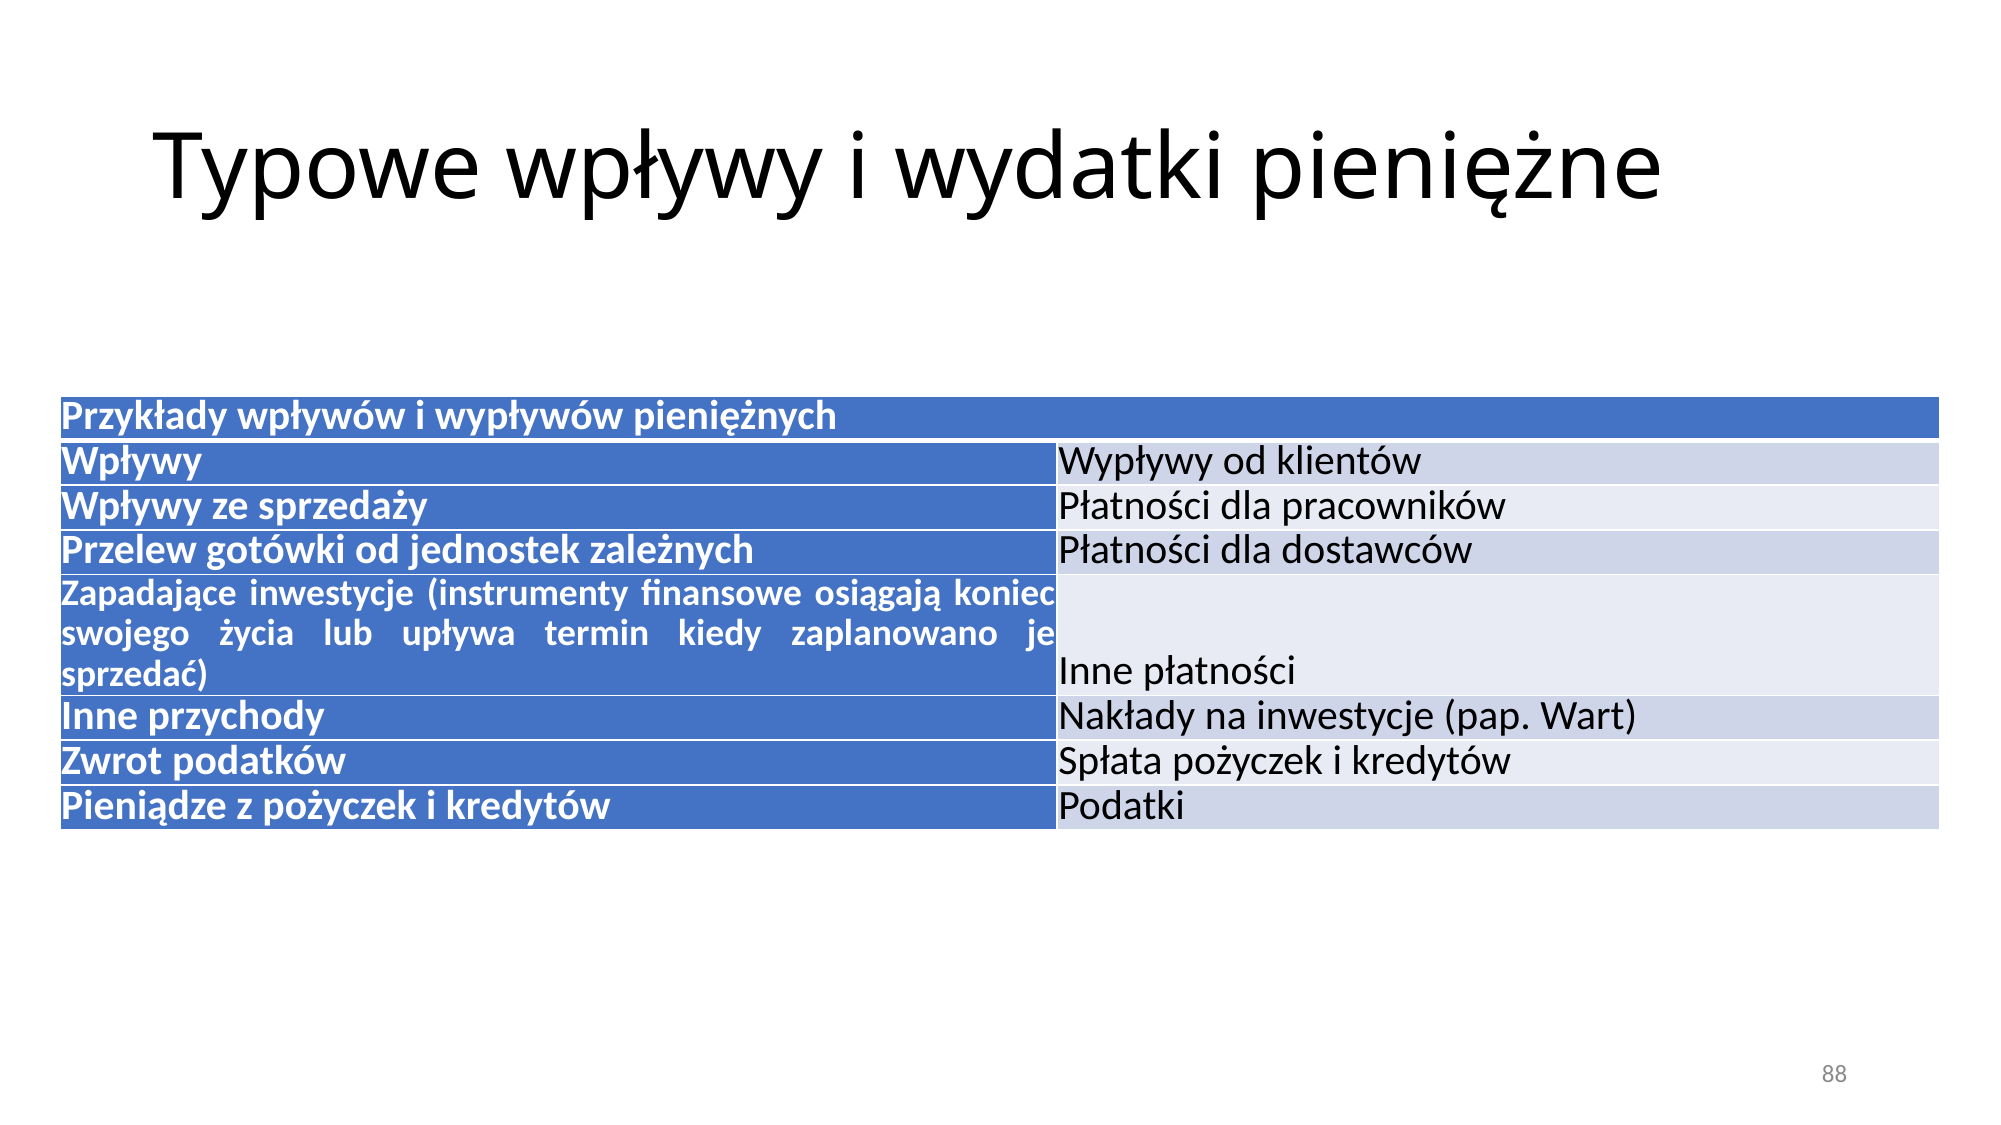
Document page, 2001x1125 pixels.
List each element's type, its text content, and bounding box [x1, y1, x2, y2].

table_cell Wpływy ze sprzedaży [61, 486, 1056, 529]
table_cell Wpływy [61, 443, 1056, 484]
table_cell Przelew gotówki od jednostek zależnych [61, 531, 1056, 574]
table_cell Inne przychody [61, 696, 1056, 739]
table_cell Wypływy od klientów [1058, 443, 1939, 484]
table_cell Podatki [1058, 786, 1939, 829]
table_cell Pieniądze z pożyczek i kredytów [61, 786, 1056, 829]
table_cell Spłata pożyczek i kredytów [1058, 741, 1939, 784]
table_cell Zapadające inwestycje (instrumenty finansowe osiągają koniec swojego życia lub upływa termin kiedy zaplanowano je sprzedać) [61, 575, 1056, 695]
slide_number 88 [1412, 1042, 1863, 1103]
table_cell Płatności dla pracowników [1058, 486, 1939, 529]
table_cell Inne płatności [1058, 575, 1939, 695]
title Typowe wpływy i wydatki pieniężne [137, 59, 1863, 278]
table_cell Nakłady na inwestycje (pap. Wart) [1058, 696, 1939, 739]
table_cell Płatności dla dostawców [1058, 531, 1939, 574]
table_header Przykłady wpływów i wypływów pieniężnych [61, 397, 1939, 438]
table_cell Zwrot podatków [61, 741, 1056, 784]
